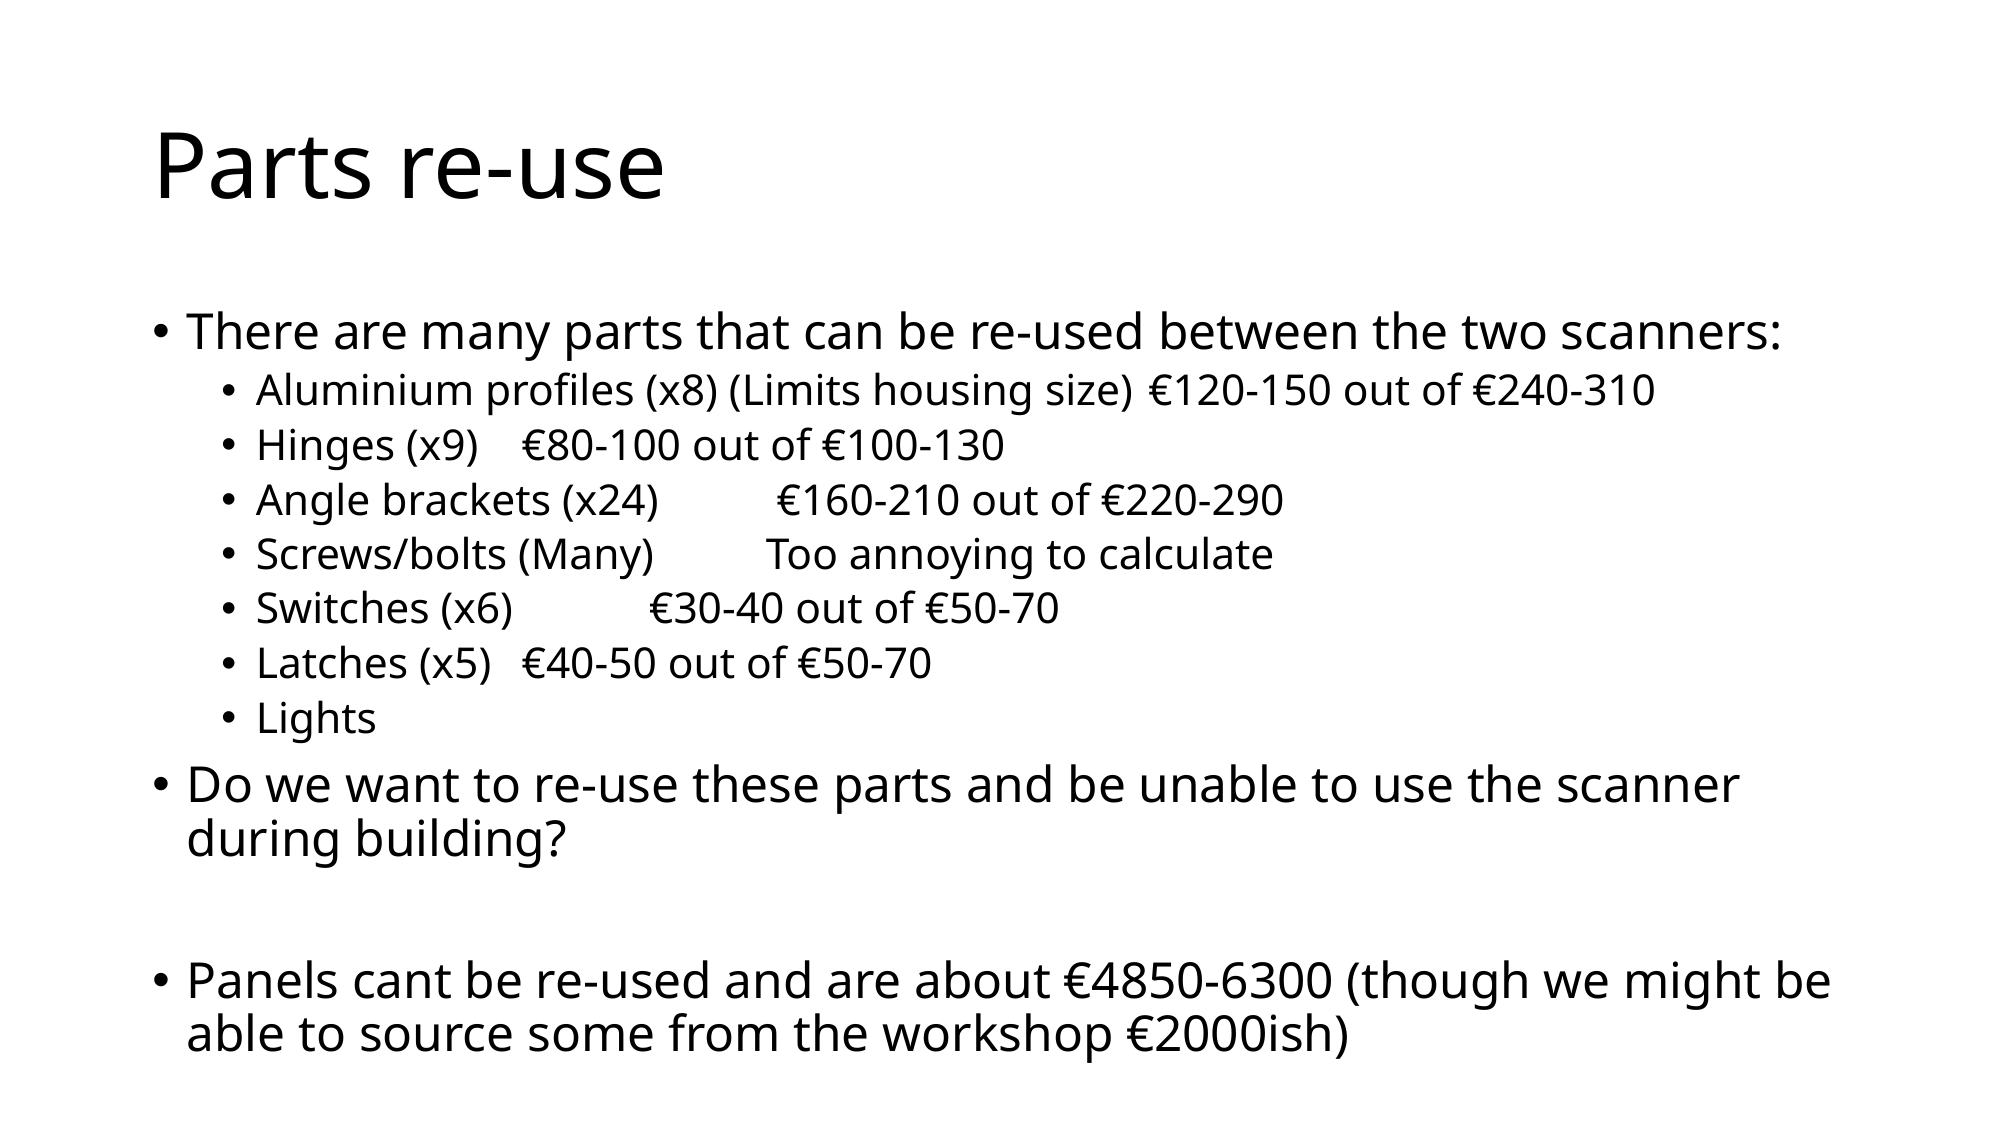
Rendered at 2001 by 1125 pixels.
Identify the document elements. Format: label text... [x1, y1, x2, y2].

title Parts re-use [137, 59, 1863, 278]
list There are many parts that can be re-used between the two scanners: Aluminium profiles (x8) (Limits housing size) €120-150 out of €240-310 Hinges (x9) €80-100 out of €100-130 Angle brackets (x24) €160-210 out of €220-290 Screws/bolts (Many) Too annoying to calculate Switches (x6) €30-40 out of €50-70 Latches (x5) €40-50 out of €50-70 Lights Do we want to re-use these parts and be unable to use the scanner during building? Panels cant be re-used and are about €4850-6300 (though we might be able to source some from the workshop €2000ish) [137, 299, 1863, 1082]
